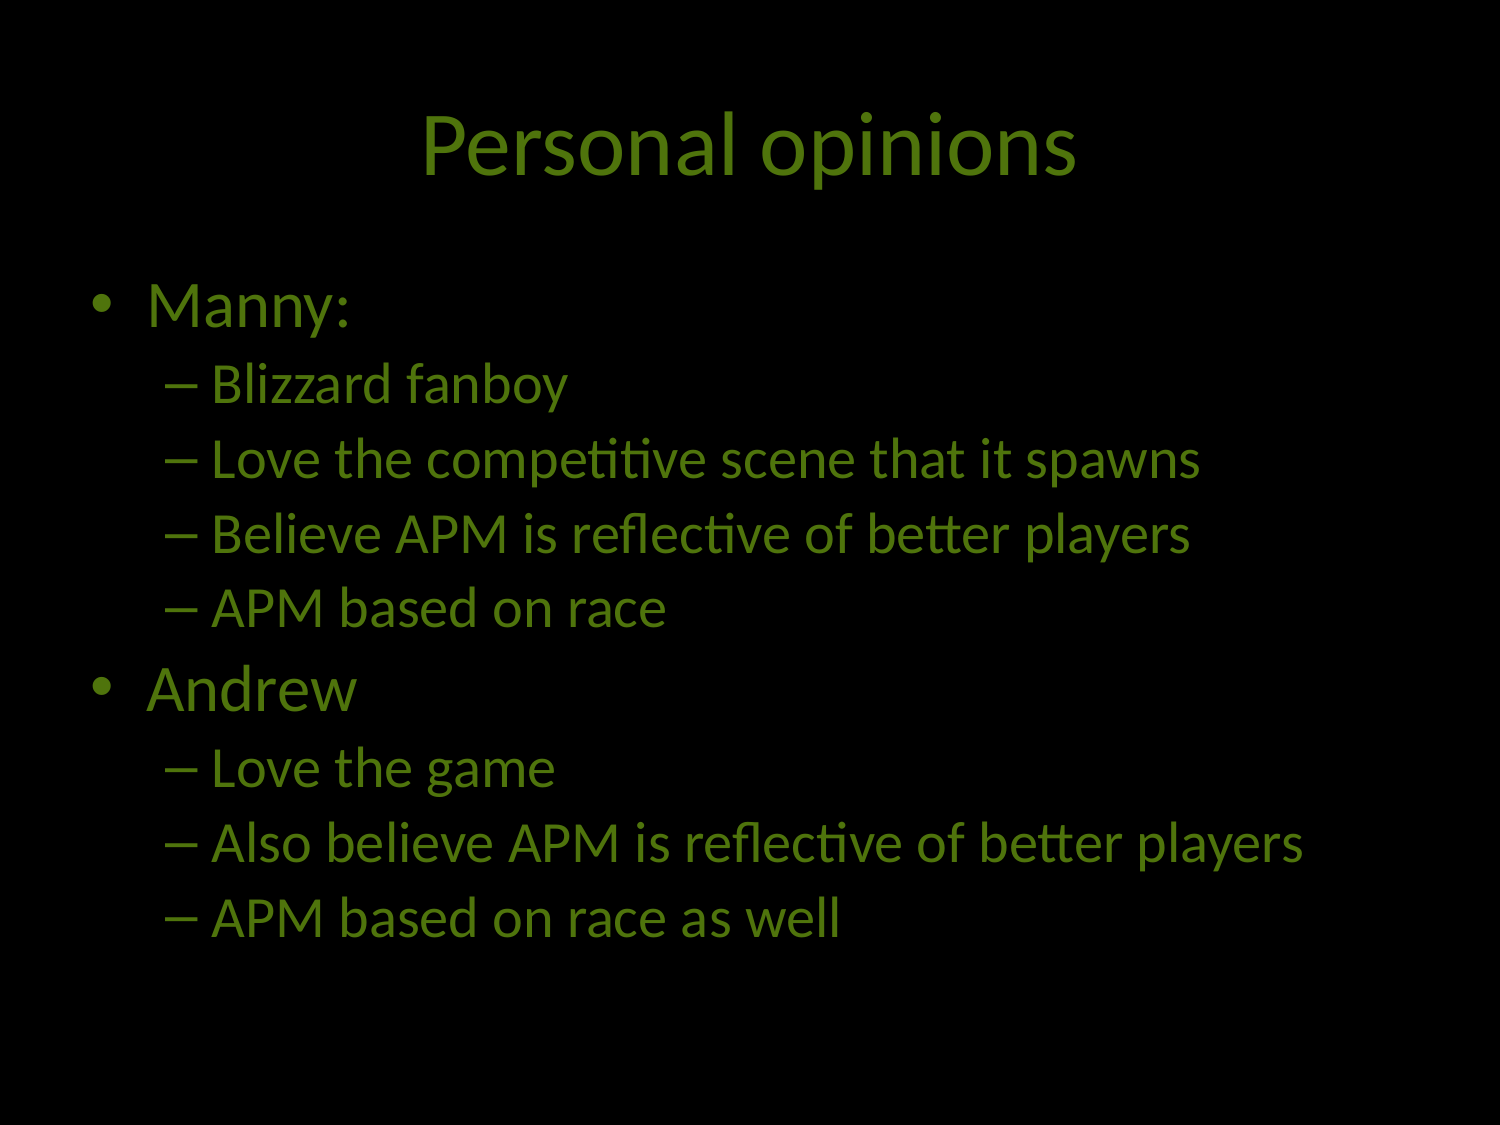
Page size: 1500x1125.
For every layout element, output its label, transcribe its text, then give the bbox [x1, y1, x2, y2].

title Personal opinions [74, 44, 1426, 233]
list Manny: Blizzard fanboy Love the competitive scene that it spawns Believe APM is reflective of better players APM based on race Andrew Love the game Also believe APM is reflective of better players APM based on race as well [74, 262, 1426, 1006]
